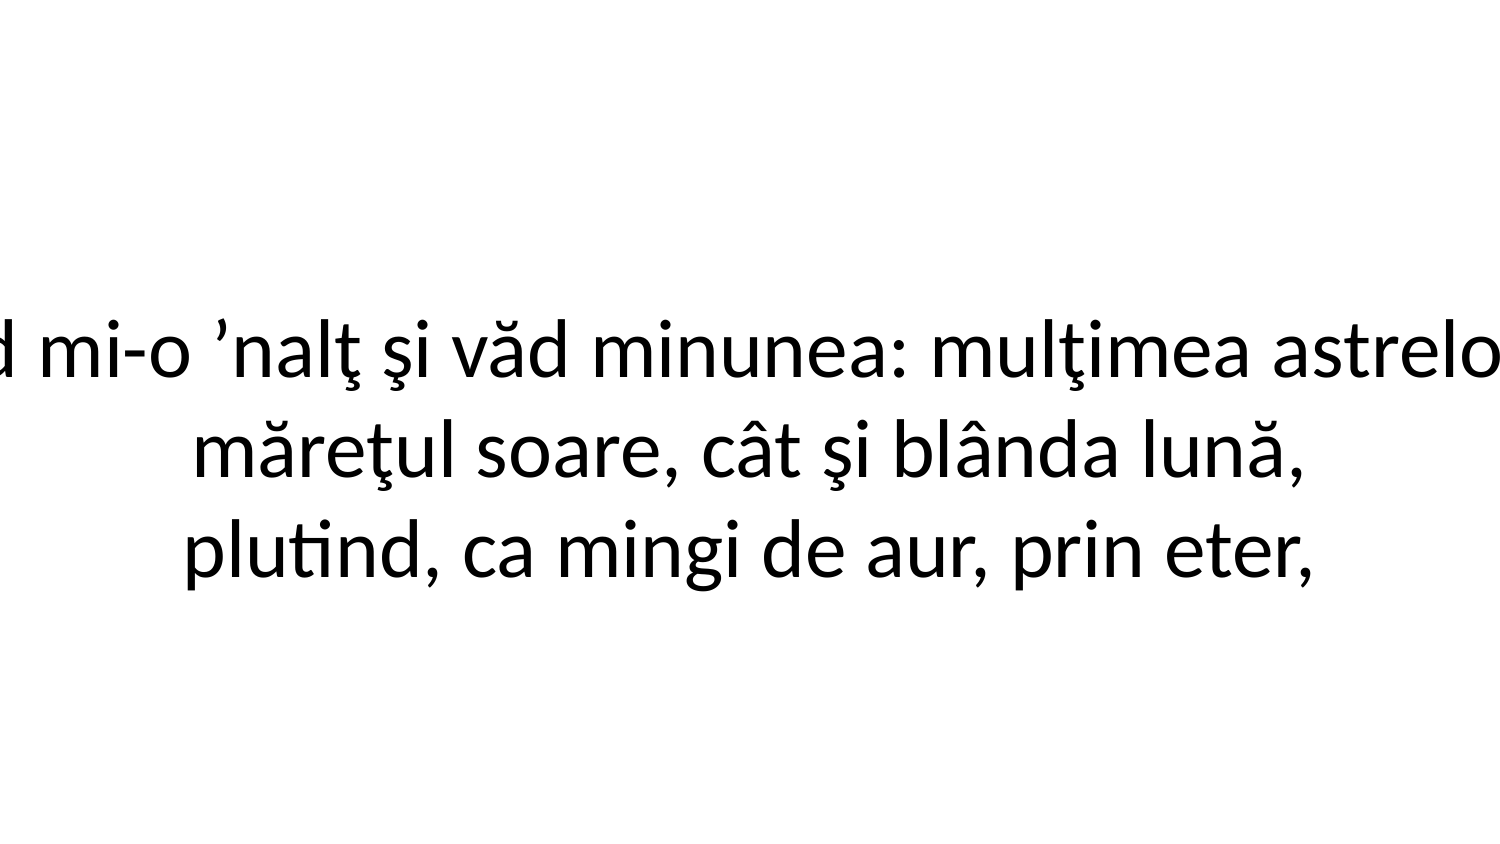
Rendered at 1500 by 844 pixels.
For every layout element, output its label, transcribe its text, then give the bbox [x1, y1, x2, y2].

text_box 2. Privirea când mi-o ʼnalţ şi văd minunea: mulţimea astrelor lucind pe cer, măreţul soare, cât şi blânda lună, plutind, ca mingi de aur, prin eter, [0, 242, 1500, 602]
